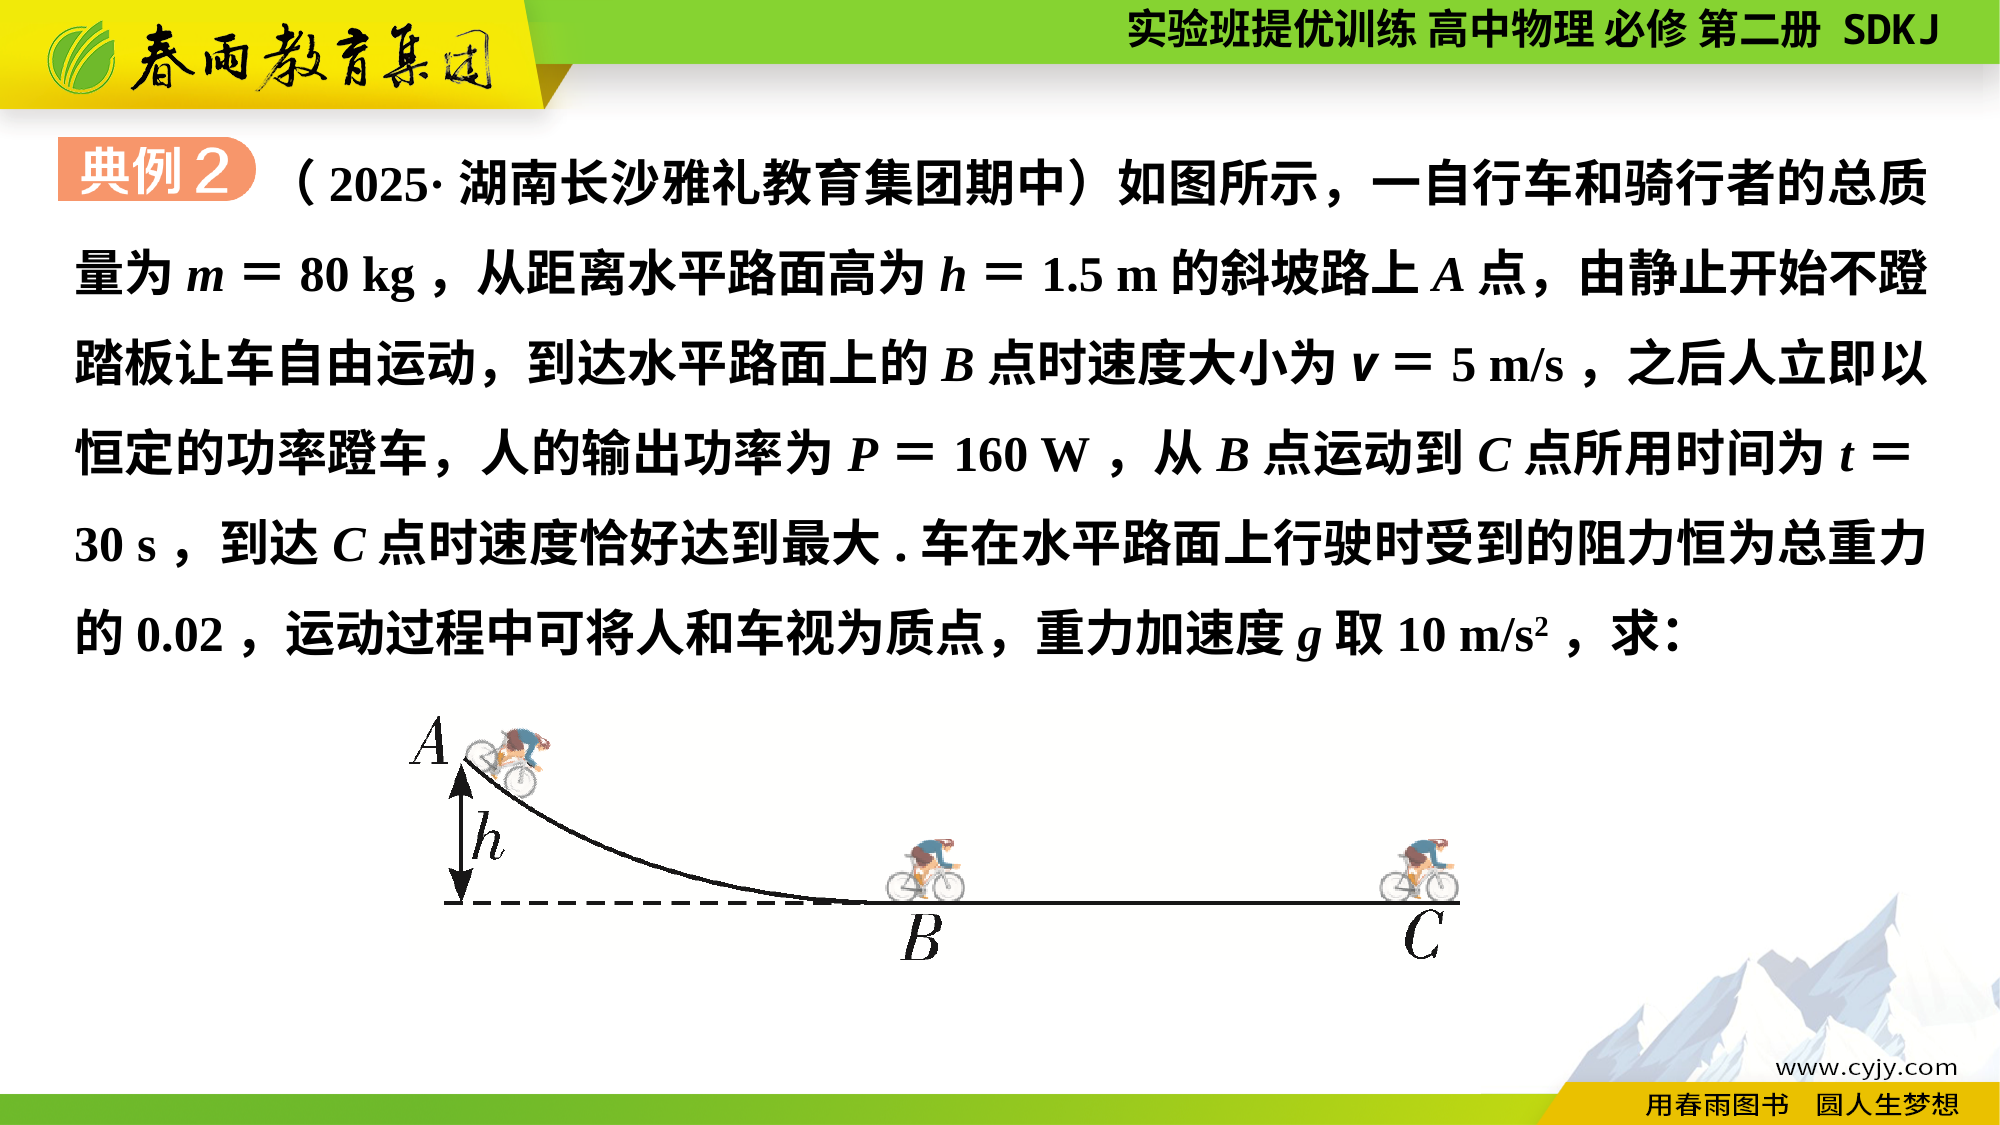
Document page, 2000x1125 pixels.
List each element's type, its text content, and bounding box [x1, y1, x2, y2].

picture [0, 0, 2000, 1125]
list （2025·湖南长沙雅礼教育集团期中）如图所示，一自行车和骑行者的总质量为m＝80 kg，从距离水平路面高为h＝1.5 m的斜坡路上A点，由静止开始不蹬踏板让车自由运动，到达水平路面上的B点时速度大小为v＝5 m/s，之后人立即以恒定的功率蹬车，人的输出功率为P＝160 W，从B点运动到C点所用时间为t＝30 s，到达C点时速度恰好达到最大.车在水平路面上行驶时受到的阻力恒为总重力的0.02，运动过程中可将人和车视为质点，重力加速度g取10 m/s2，求： [59, 113, 1944, 674]
